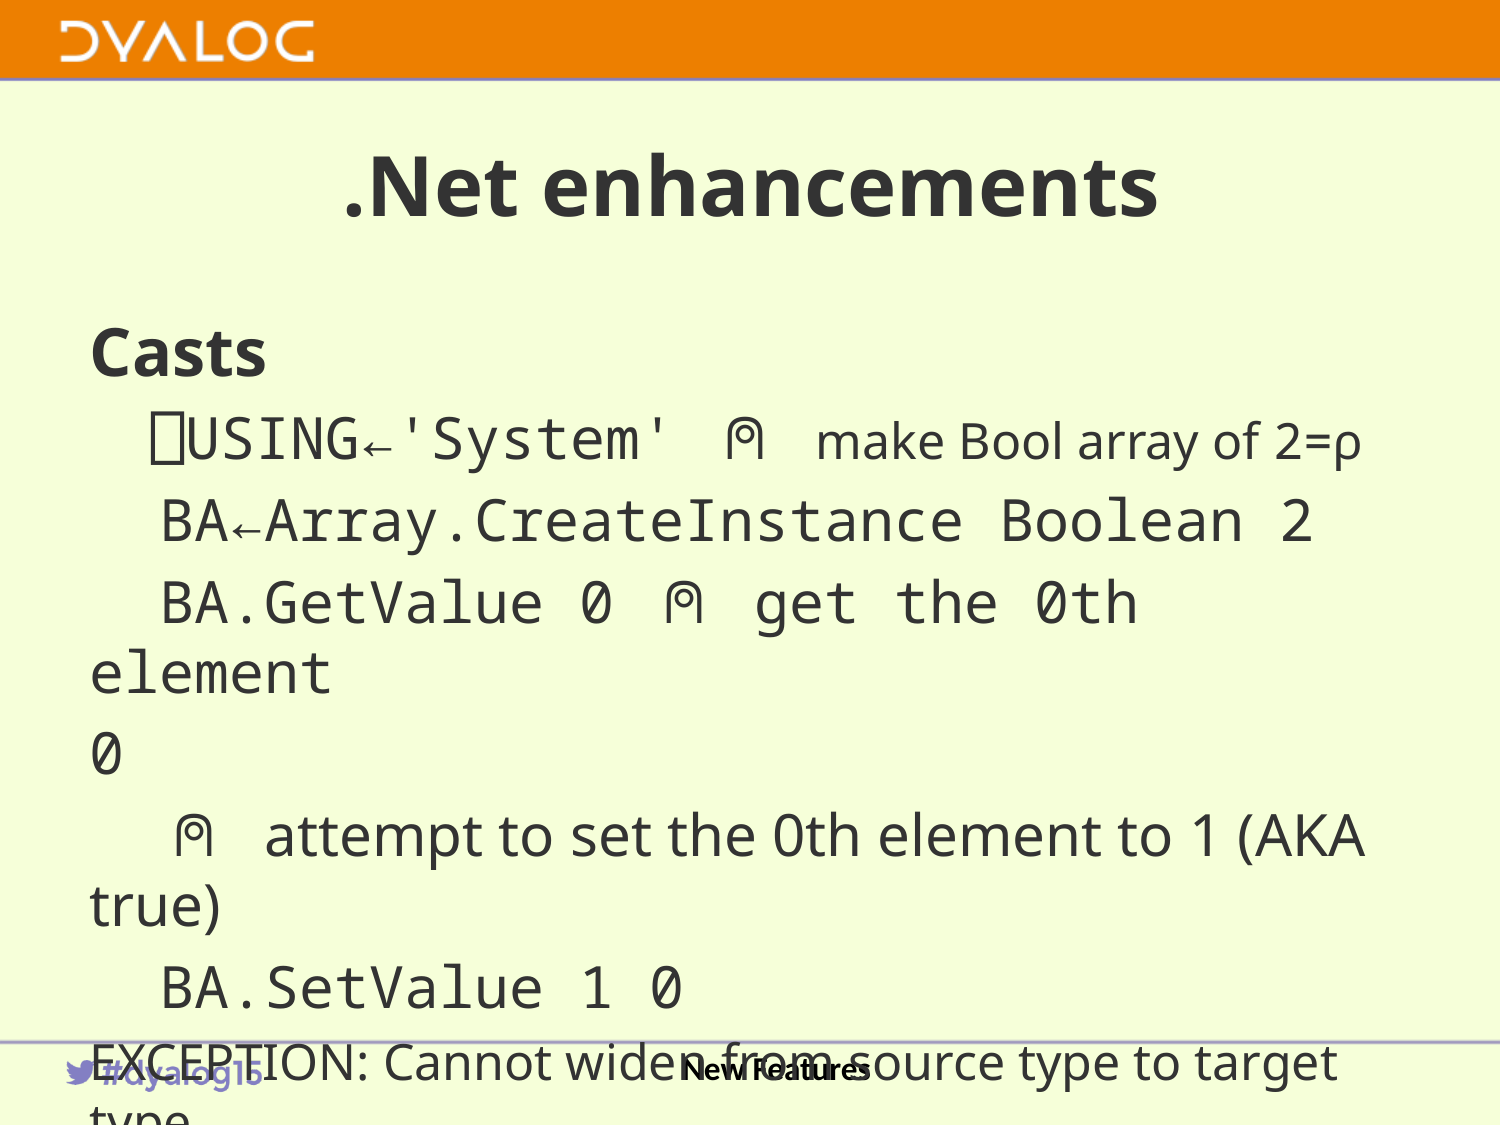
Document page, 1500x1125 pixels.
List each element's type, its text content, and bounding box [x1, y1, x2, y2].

list Casts ⎕USING←'System' ⍝ make Bool array of 2=⍴ BA←Array.CreateInstance Boolean 2 BA.GetValue 0 ⍝ get the 0th element 0 ⍝ attempt to set the 0th element to 1 (AKA true) BA.SetValue 1 0 EXCEPTION: Cannot widen from source type to target type [75, 302, 1425, 1005]
title .Net enhancements [76, 125, 1427, 256]
footer New Features [667, 1039, 892, 1100]
picture [0, 0, 1500, 1125]
